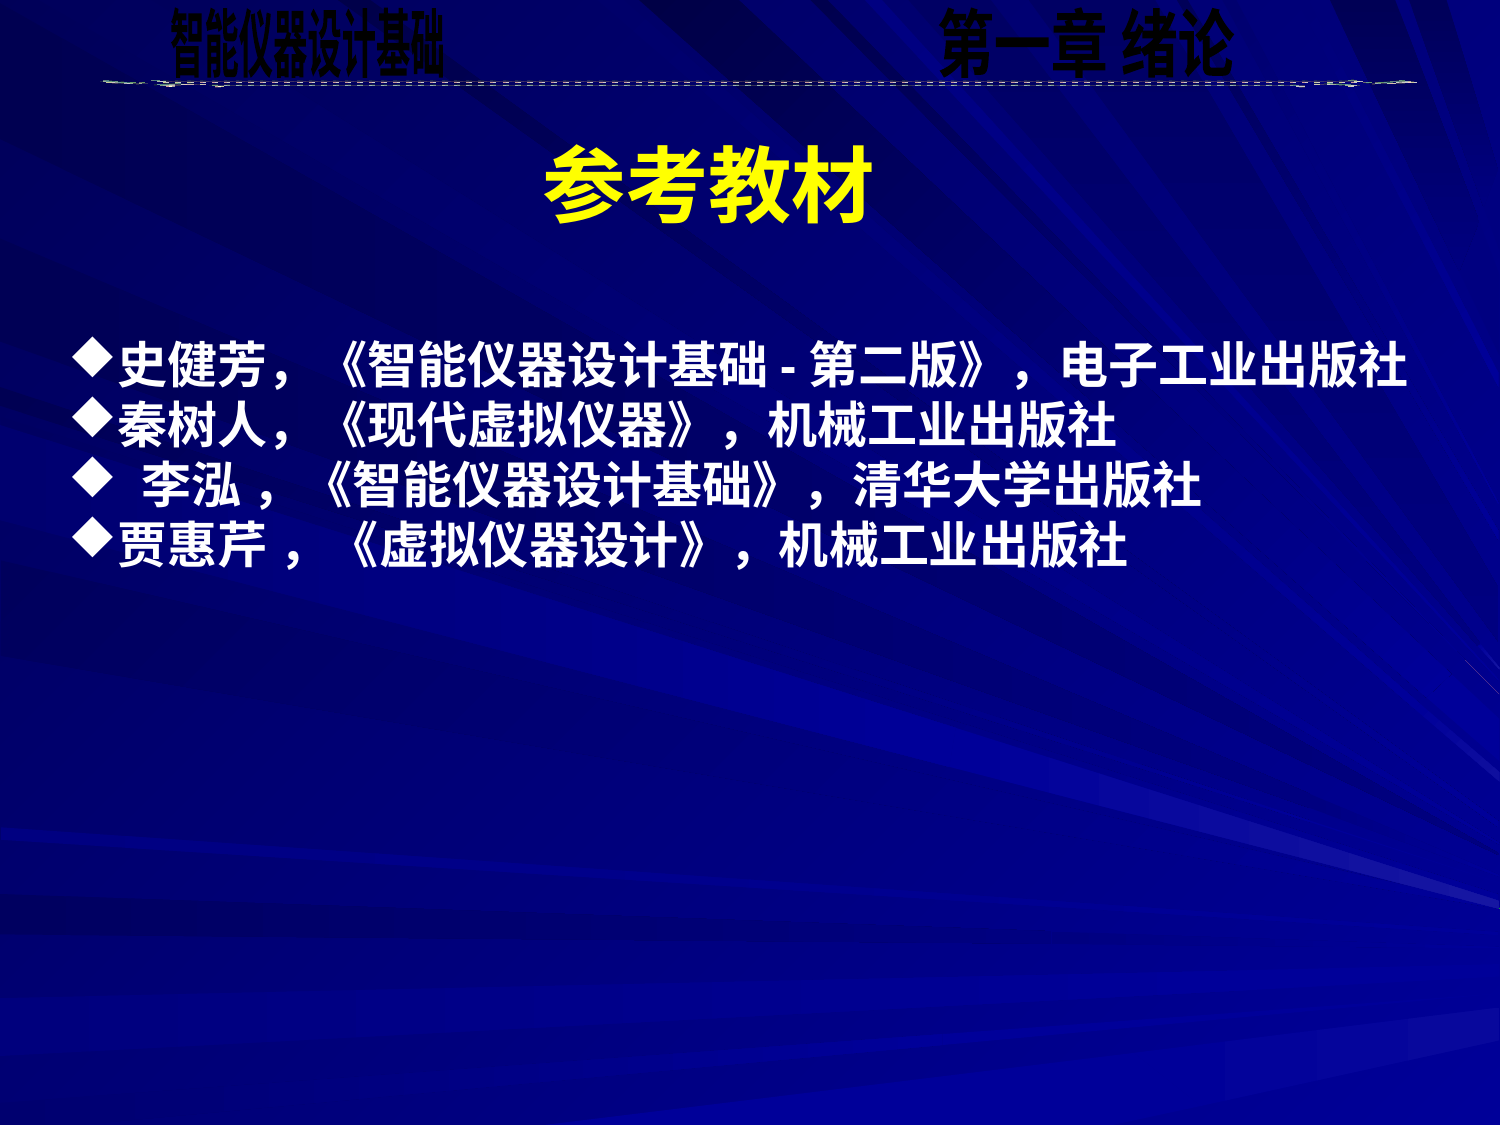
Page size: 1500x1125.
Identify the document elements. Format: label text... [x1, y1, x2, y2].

text_box 史健芳，《智能仪器设计基础-第二版》，电子工业出版社 秦树人，《现代虚拟仪器》，机械工业出版社 李泓 ，《智能仪器设计基础》，清华大学出版社 贾惠芹 ，《虚拟仪器设计》，机械工业出版社 [53, 326, 1448, 581]
text_box 参考教材 [171, 125, 1247, 241]
picture [88, 78, 1424, 91]
